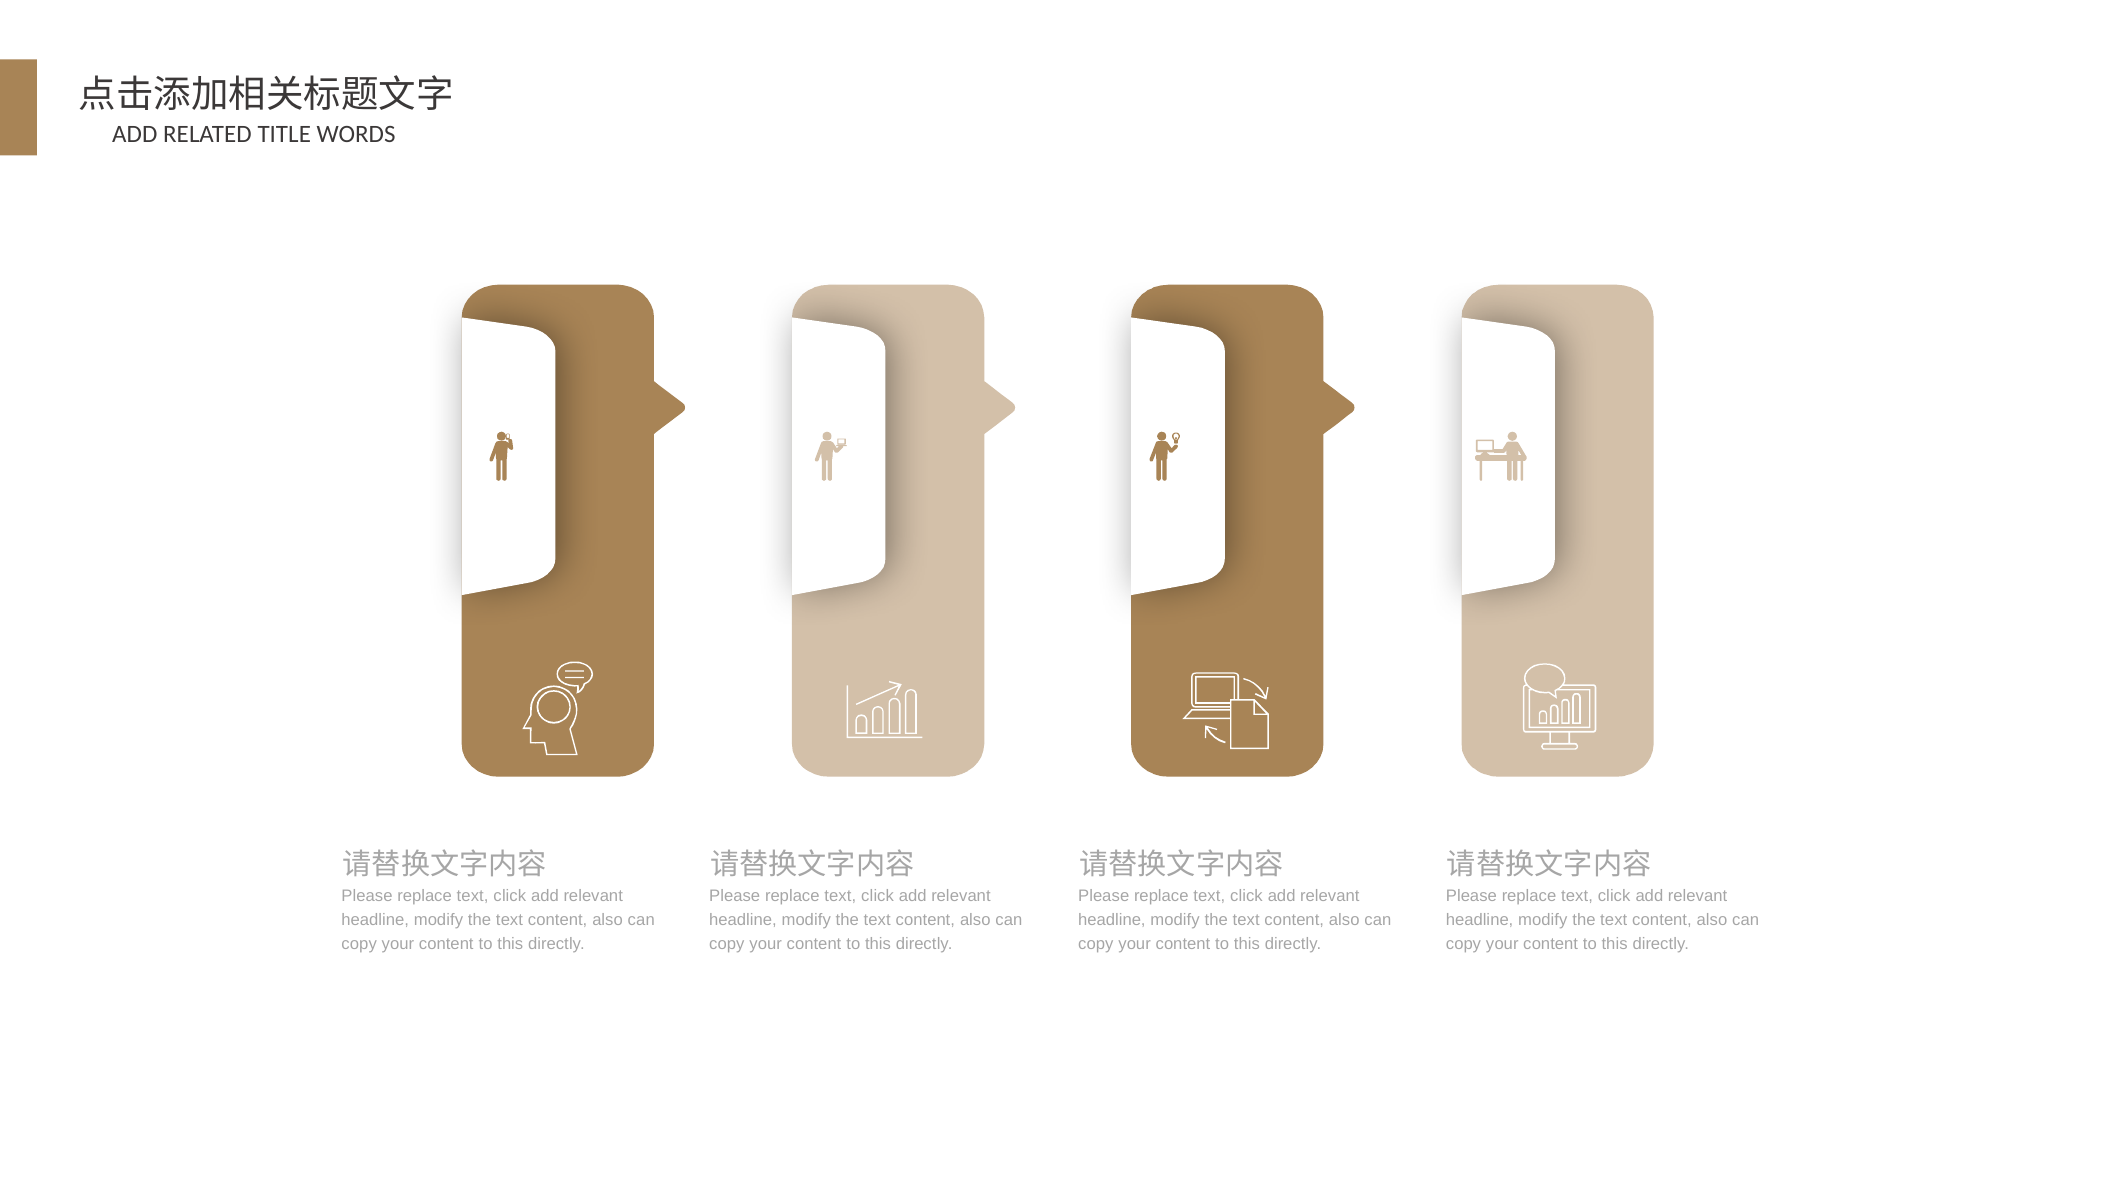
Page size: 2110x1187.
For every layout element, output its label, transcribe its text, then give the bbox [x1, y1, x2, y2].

text_box [1461, 284, 1654, 777]
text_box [461, 317, 556, 596]
text_box 请替换文字内容 [327, 831, 563, 888]
text_box Please replace text, click add relevant headline, modify the text content, also can copy your content to this directly. [326, 873, 677, 960]
text_box 请替换文字内容 [695, 831, 930, 888]
text_box [794, 756, 982, 777]
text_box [1461, 317, 1555, 596]
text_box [1131, 317, 1225, 596]
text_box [522, 661, 1597, 756]
text_box Please replace text, click add relevant headline, modify the text content, also can copy your content to this directly. [1431, 873, 1782, 960]
text_box [1131, 284, 1355, 661]
text_box [791, 284, 1016, 661]
text_box ADD RELATED TITLE WORDS [96, 109, 413, 156]
text_box [461, 284, 686, 777]
text_box Please replace text, click add relevant headline, modify the text content, also can copy your content to this directly. [1063, 873, 1414, 960]
text_box Please replace text, click add relevant headline, modify the text content, also can copy your content to this directly. [694, 873, 1045, 960]
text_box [791, 317, 886, 596]
text_box 请替换文字内容 [1064, 831, 1299, 888]
text_box 请替换文字内容 [1432, 831, 1667, 888]
text_box [1133, 756, 1321, 777]
text_box 点击添加相关标题文字 [62, 61, 470, 123]
